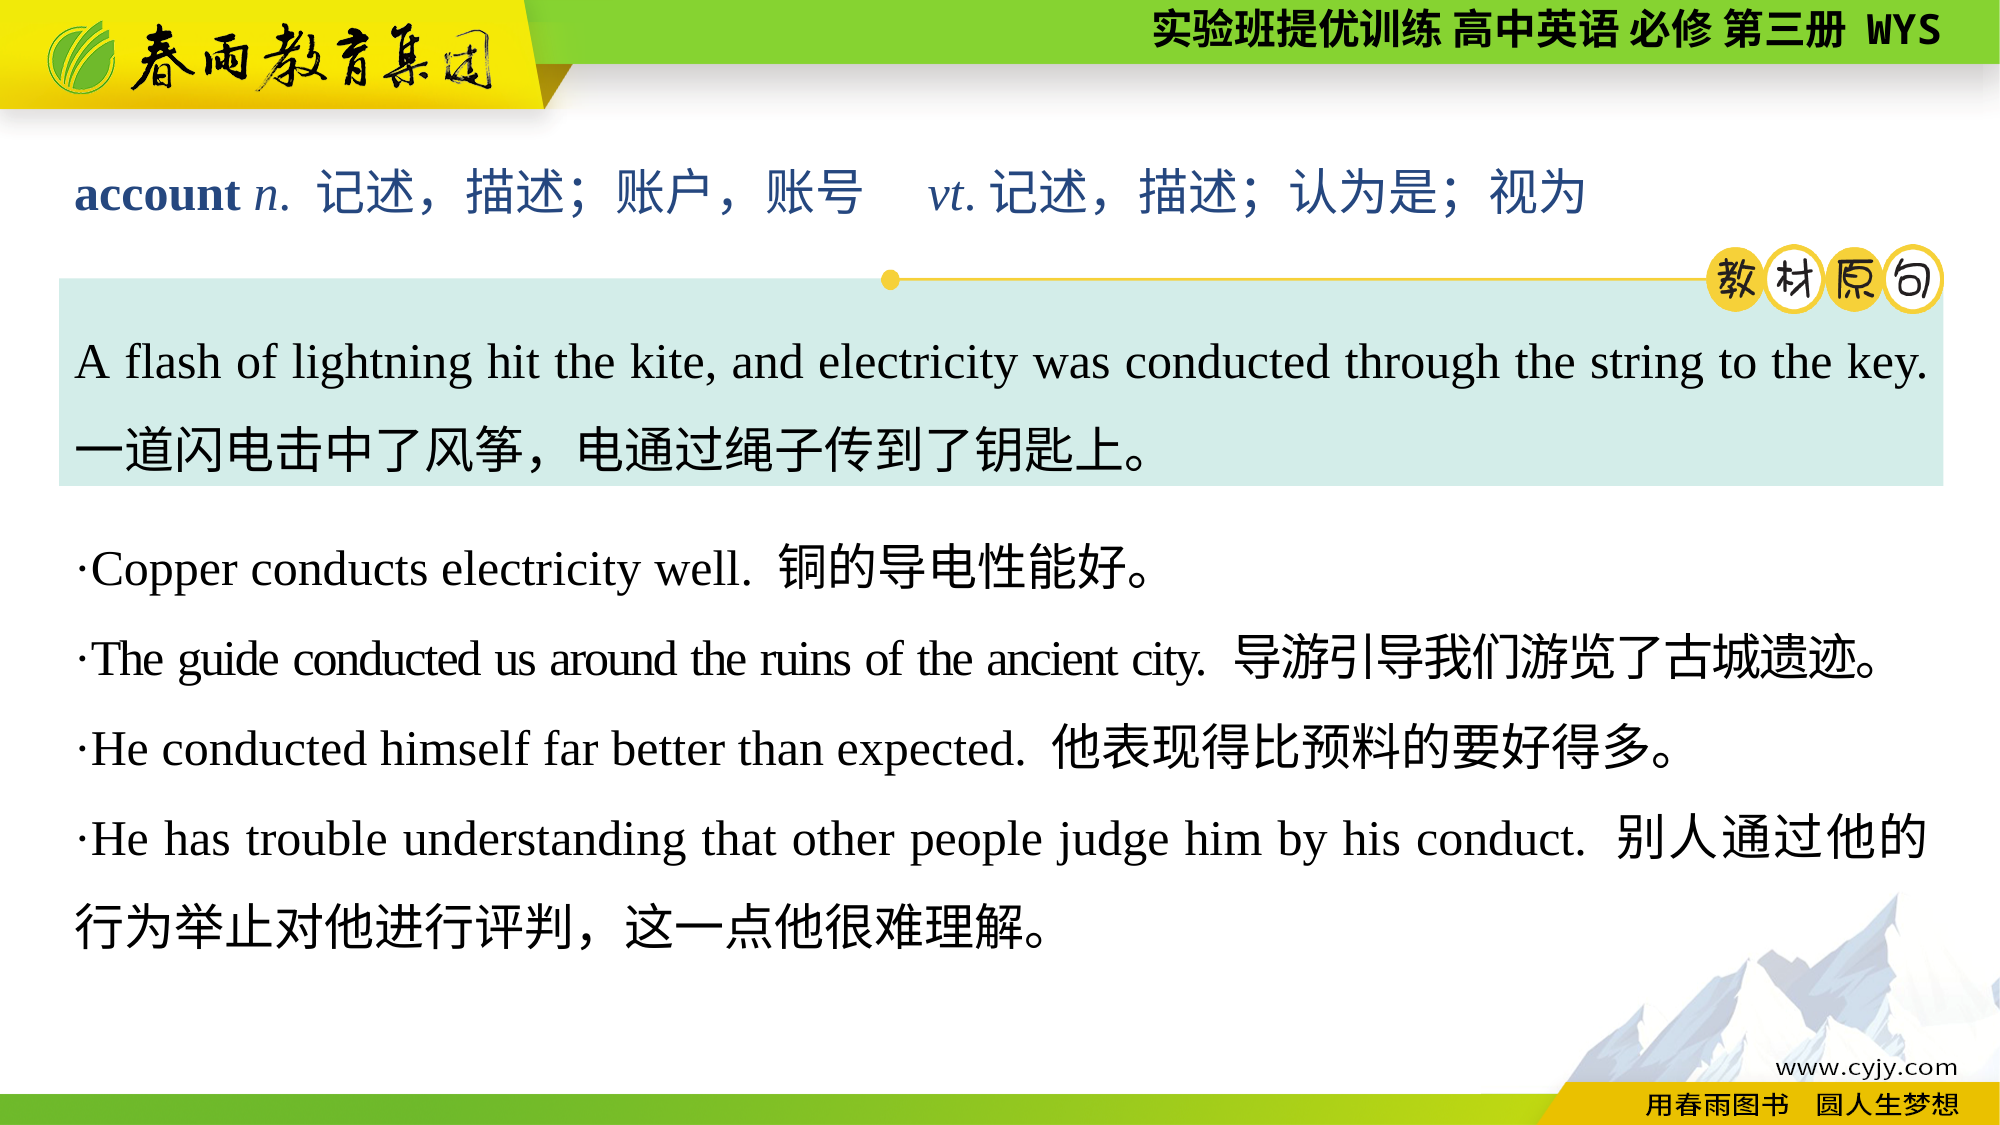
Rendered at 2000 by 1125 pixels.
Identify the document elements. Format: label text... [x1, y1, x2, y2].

list account n. 记述，描述；账户，账号 vt.记述，描述；认为是；视为 [59, 122, 1944, 217]
text_box ·Copper conducts electricity well. 铜的导电性能好。 ·The guide conducted us around the ruins of the ancient city. 导游引导我们游览了古城遗迹。 ·He conducted himself far better than expected. 他表现得比预料的要好得多。 ·He has trouble understanding that other people judge him by his conduct. 别人通过他的行为举止对他进行评判，这一点他很难理解。 [59, 498, 1944, 963]
picture [0, 0, 2000, 1125]
text_box A flash of lightning hit the kite, and electricity was conducted through the string to the key. 一道闪电击中了风筝，电通过绳子传到了钥匙上。 [59, 278, 1944, 486]
